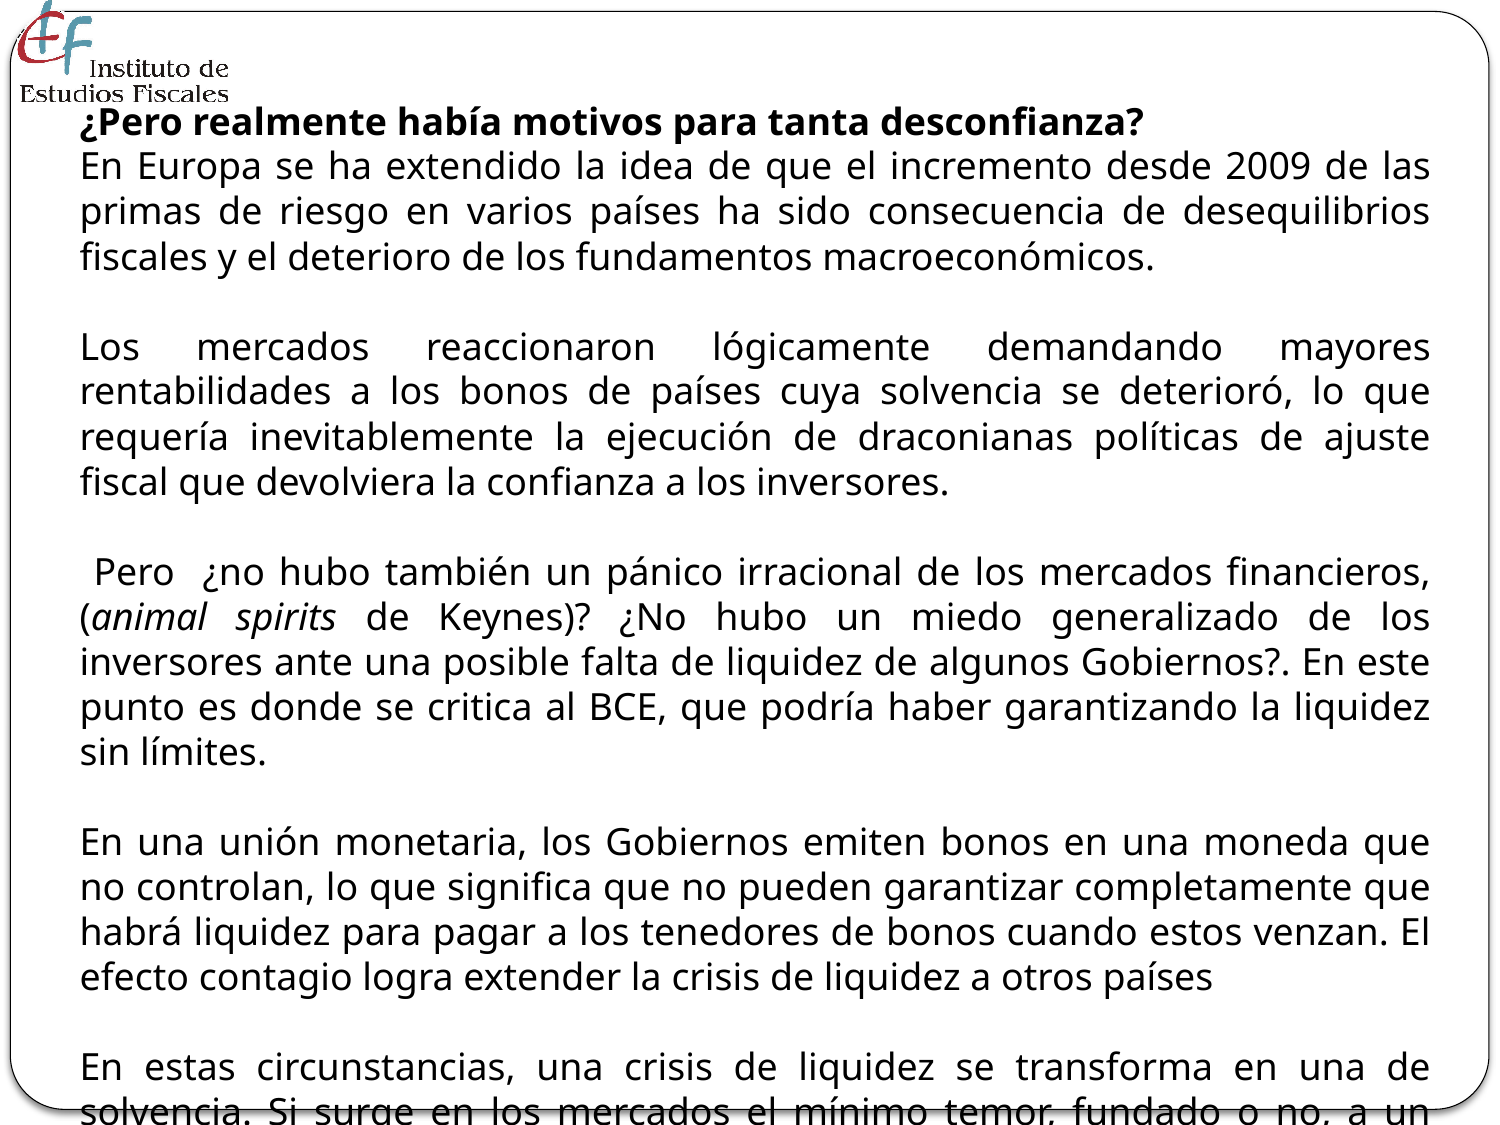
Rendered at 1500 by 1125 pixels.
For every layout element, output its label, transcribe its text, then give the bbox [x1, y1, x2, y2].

picture [17, 0, 228, 102]
text_box ¿Pero realmente había motivos para tanta desconfianza? En Europa se ha extendido la idea de que el incremento desde 2009 de las primas de riesgo en varios países ha sido consecuencia de desequilibrios fiscales y el deterioro de los fundamentos macroeconómicos. Los mercados reaccionaron lógicamente demandando mayores rentabilidades a los bonos de países cuya solvencia se deterioró, lo que requería inevitablemente la ejecución de draconianas políticas de ajuste fiscal que devolviera la confianza a los inversores. Pero ¿no hubo también un pánico irracional de los mercados financieros, (animal spirits de Keynes)? ¿No hubo un miedo generalizado de los inversores ante una posible falta de liquidez de algunos Gobiernos?. En este punto es donde se critica al BCE, que podría haber garantizando la liquidez sin límites. En una unión monetaria, los Gobiernos emiten bonos en una moneda que no controlan, lo que significa que no pueden garantizar completamente que habrá liquidez para pagar a los tenedores de bonos cuando estos venzan. El efecto contagio logra extender la crisis de liquidez a otros países En estas circunstancias, una crisis de liquidez se transforma en una de solvencia. Si surge en los mercados el mínimo temor, fundado o no, a un posible impago de un país, estos actúan haciéndolo más probable. O sea, el propio temor al impago empuja a un país a la insolvencia, que no existía en primer término. Además, el efecto contagio extiende la crisis de liquidez a otros países. [64, 90, 1447, 1125]
